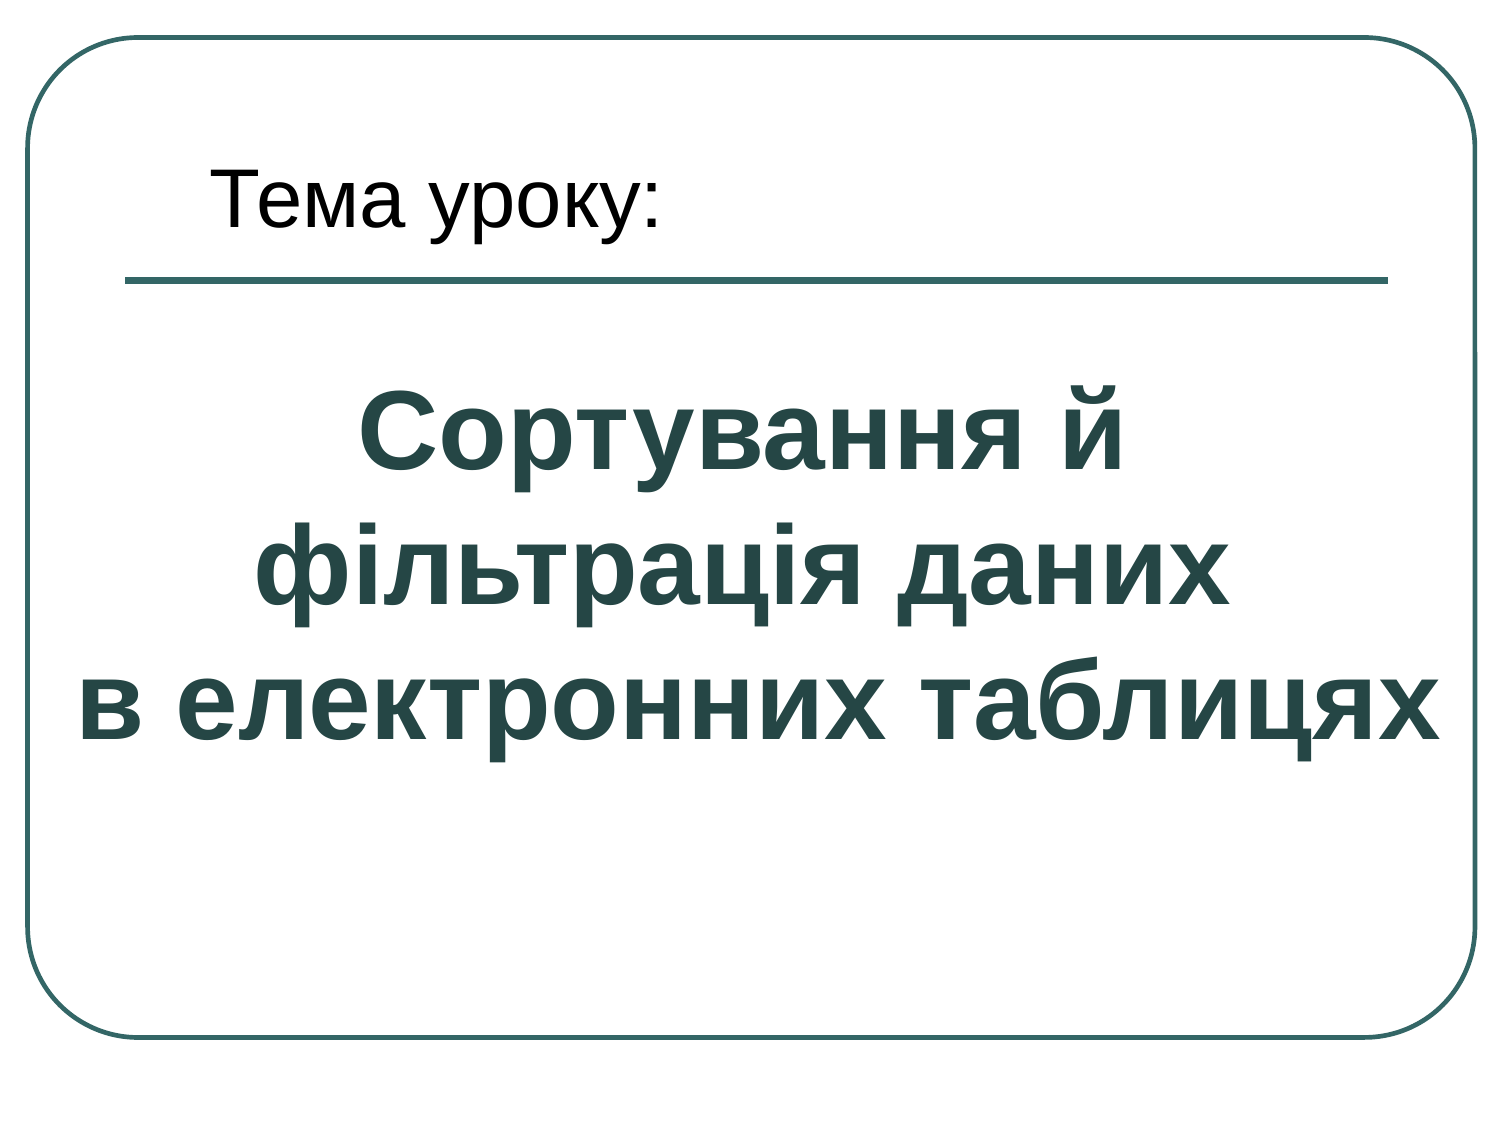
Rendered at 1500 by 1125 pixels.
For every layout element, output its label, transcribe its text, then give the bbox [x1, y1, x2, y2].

text_box Тема уроку: [194, 137, 1052, 254]
text_box Сортування й фільтрація даних в електронних таблицях [17, 349, 1500, 911]
